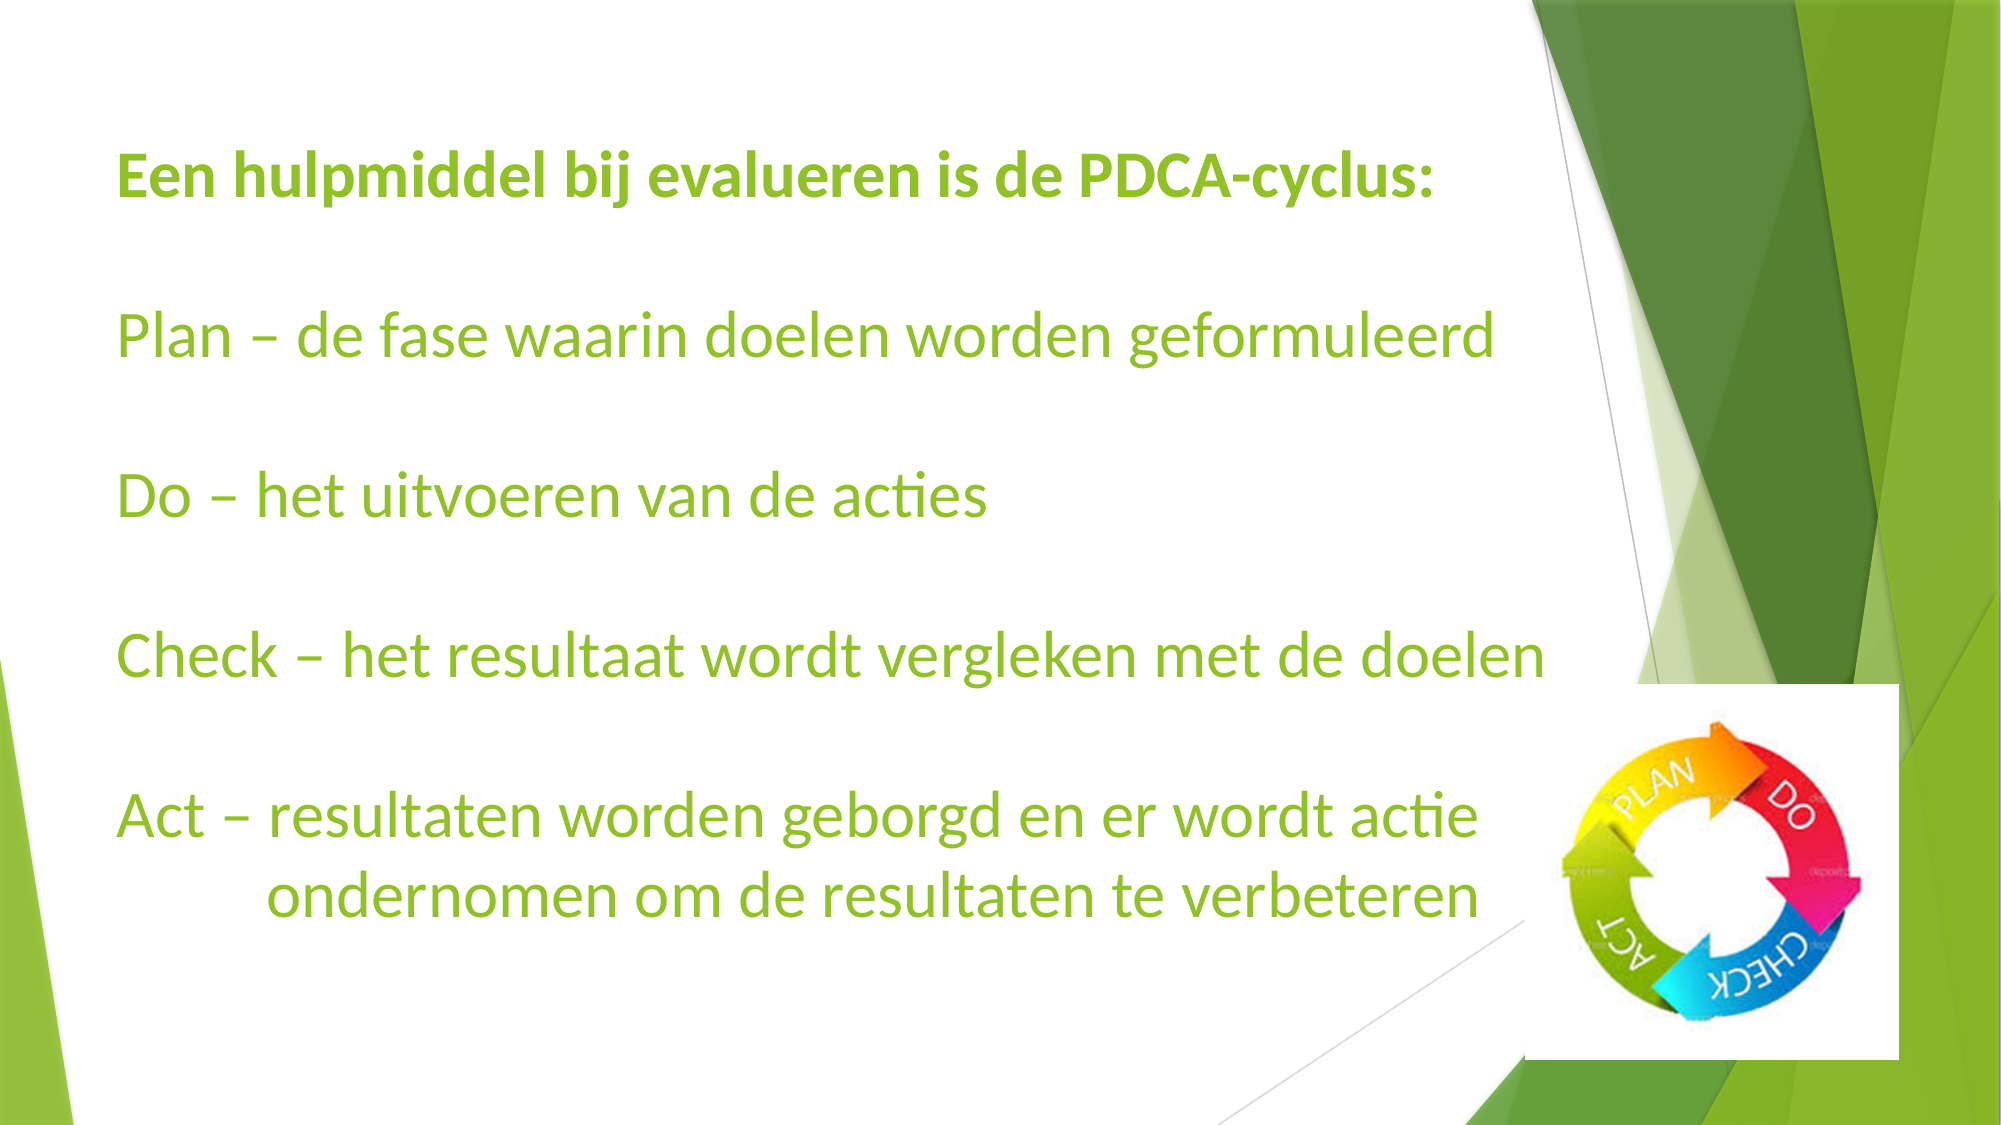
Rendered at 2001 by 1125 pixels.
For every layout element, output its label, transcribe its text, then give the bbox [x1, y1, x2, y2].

text_box Een hulpmiddel bij evalueren is de PDCA-cyclus: Plan – de fase waarin doelen worden geformuleerd Do – het uitvoeren van de acties Check – het resultaat wordt vergleken met de doelen Act – resultaten worden geborgd en er wordt actie ondernomen om de resultaten te verbeteren [101, 123, 1592, 1125]
picture [1525, 683, 1899, 1060]
